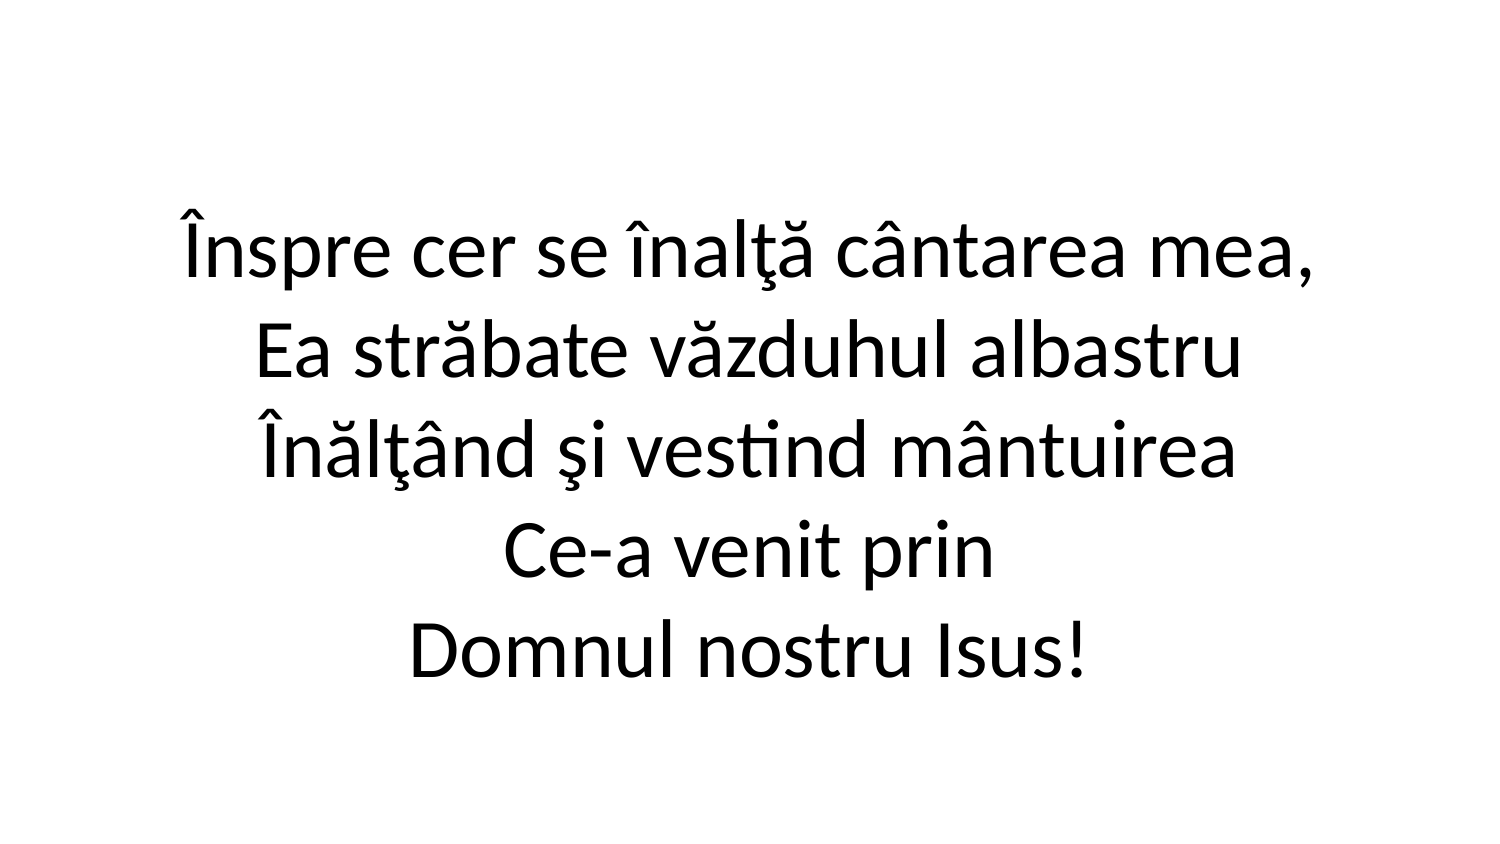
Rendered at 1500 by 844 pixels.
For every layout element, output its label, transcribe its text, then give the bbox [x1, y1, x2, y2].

text_box Înspre cer se înalţă cântarea mea, Ea străbate văzduhul albastru Înălţând şi vestind mântuirea Ce-a venit prin Domnul nostru Isus! [167, 142, 1333, 702]
